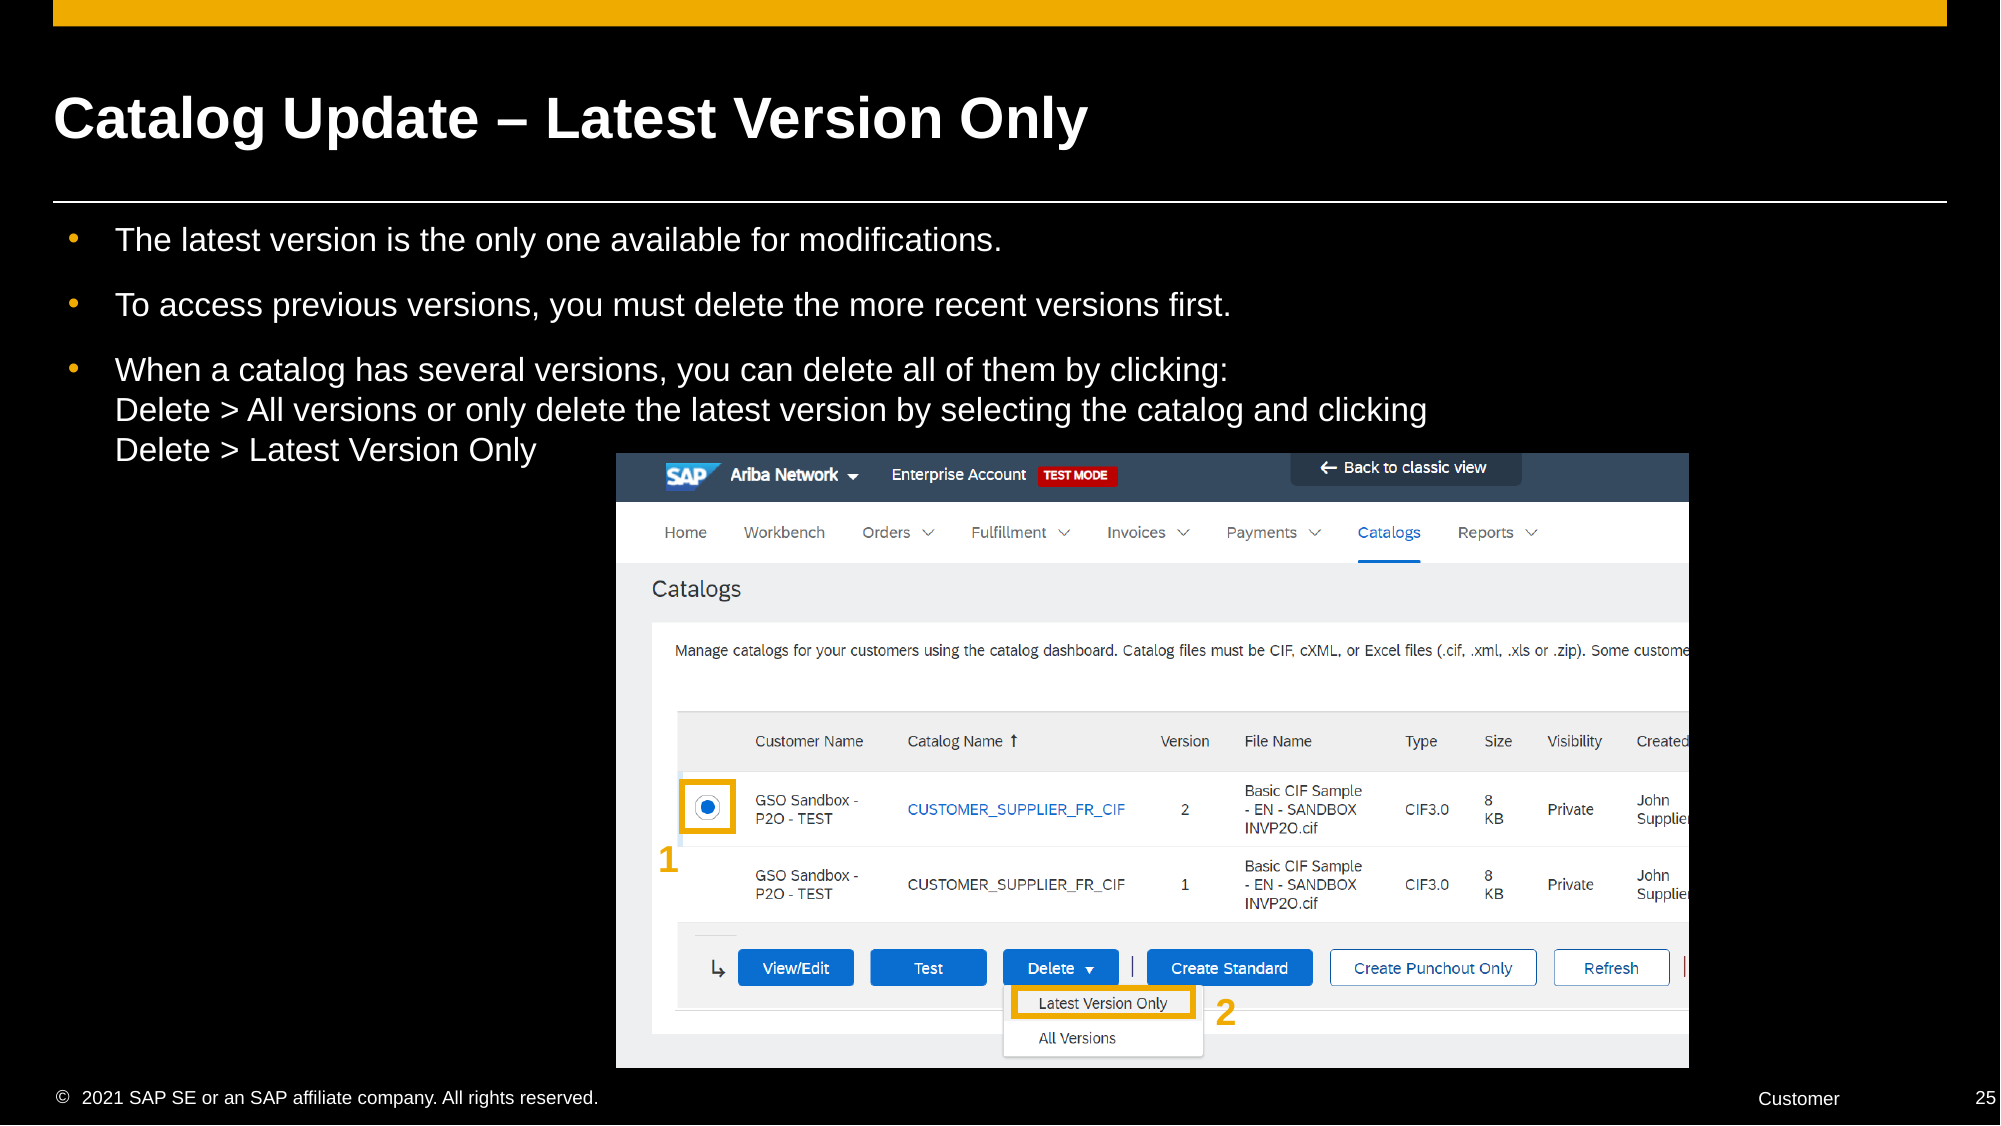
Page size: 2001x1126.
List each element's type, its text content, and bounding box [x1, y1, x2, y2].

picture [616, 453, 1689, 1068]
title Catalog Update – Latest Version Only [53, 53, 1947, 178]
text_box The latest version is the only one available for modifications. To access previous versions, you must delete the more recent versions first. When a catalog has several versions, you can delete all of them by clicking: Delete > All versions or only delete the latest version by selecting the catalog and clicking Delete > Latest Version Only [53, 211, 1947, 529]
